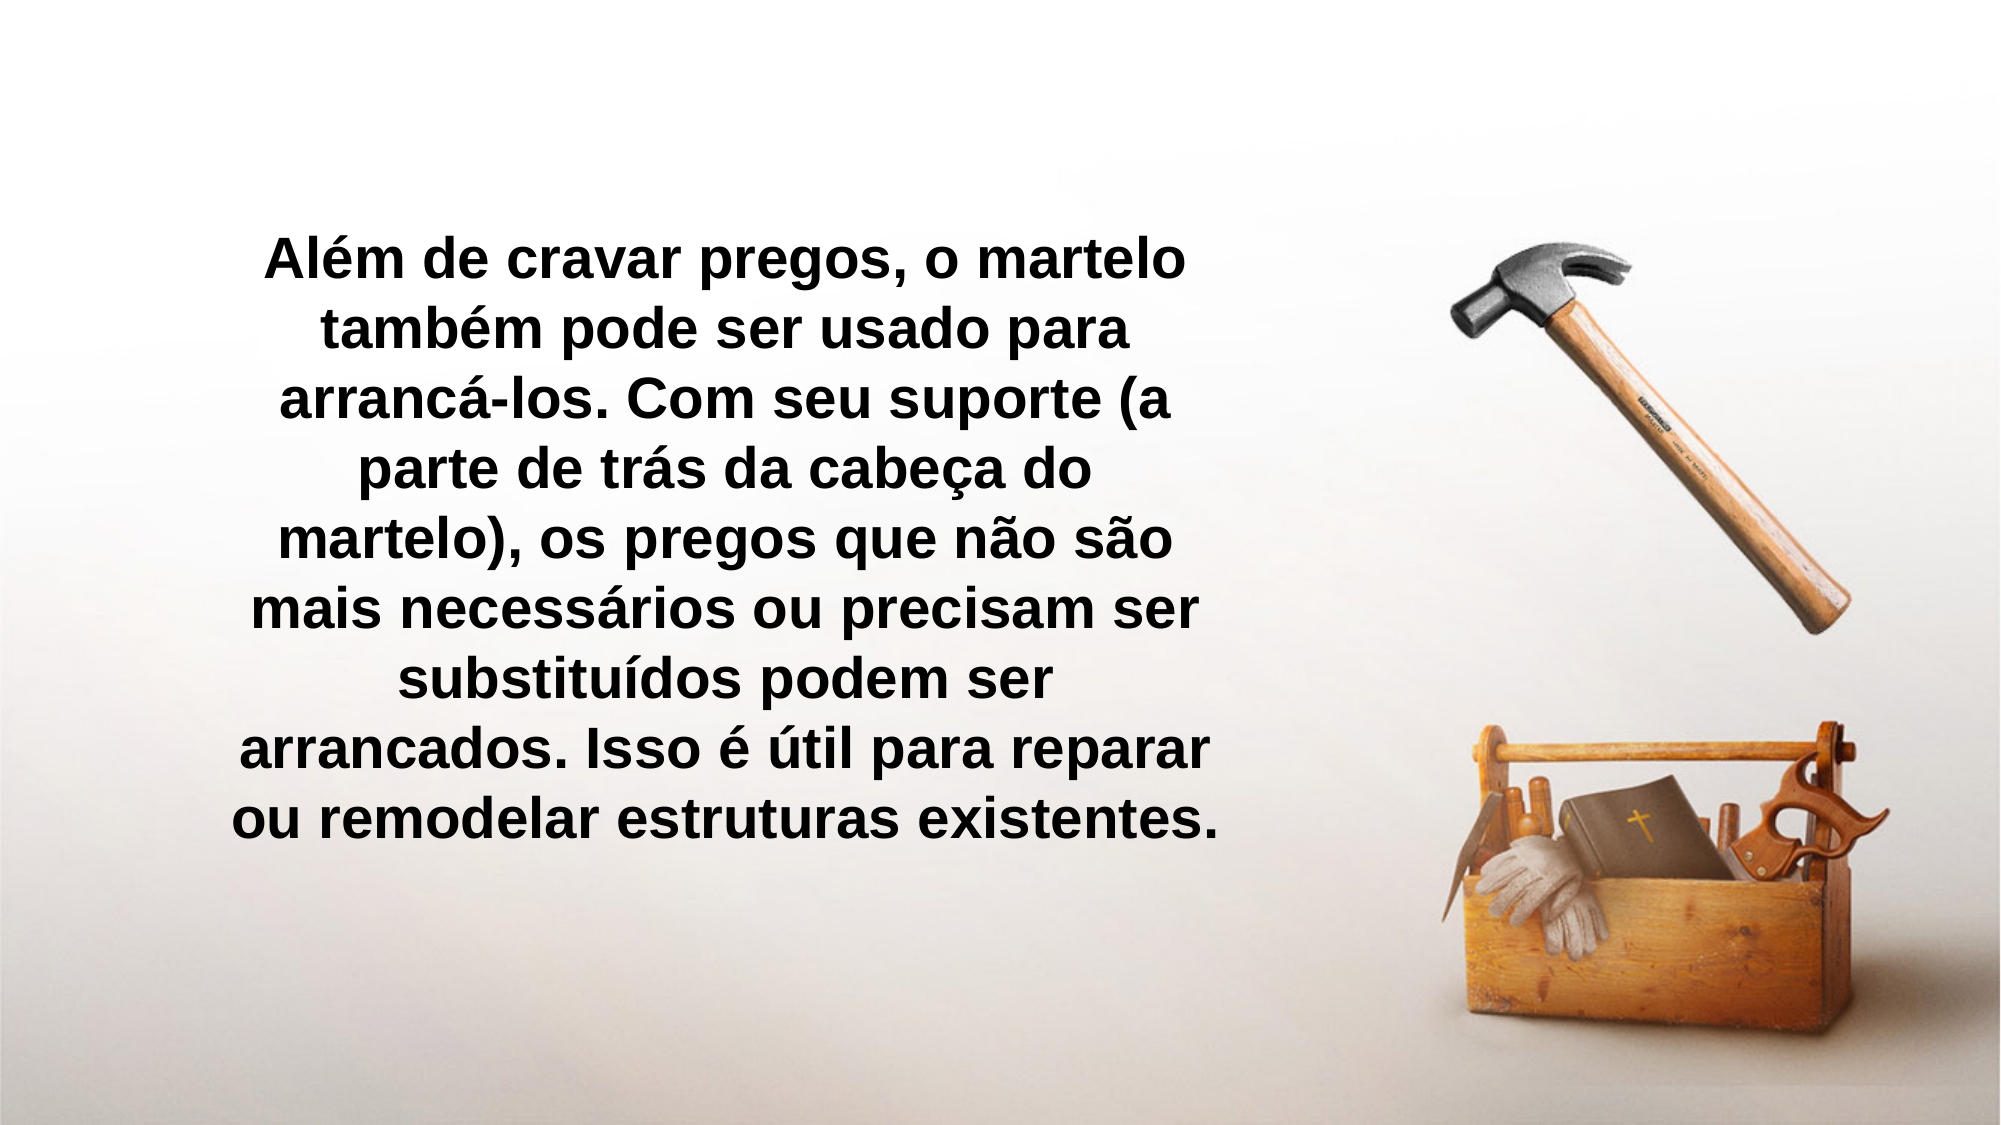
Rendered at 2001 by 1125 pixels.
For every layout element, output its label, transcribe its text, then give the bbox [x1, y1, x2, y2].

picture [0, 0, 2001, 1125]
text_box Além de cravar pregos, o martelo também pode ser usado para arrancá-los. Com seu suporte (a parte de trás da cabeça do martelo), os pregos que não são mais necessários ou precisam ser substituídos podem ser arrancados. Isso é útil para reparar ou remodelar estruturas existentes. [213, 212, 1238, 858]
